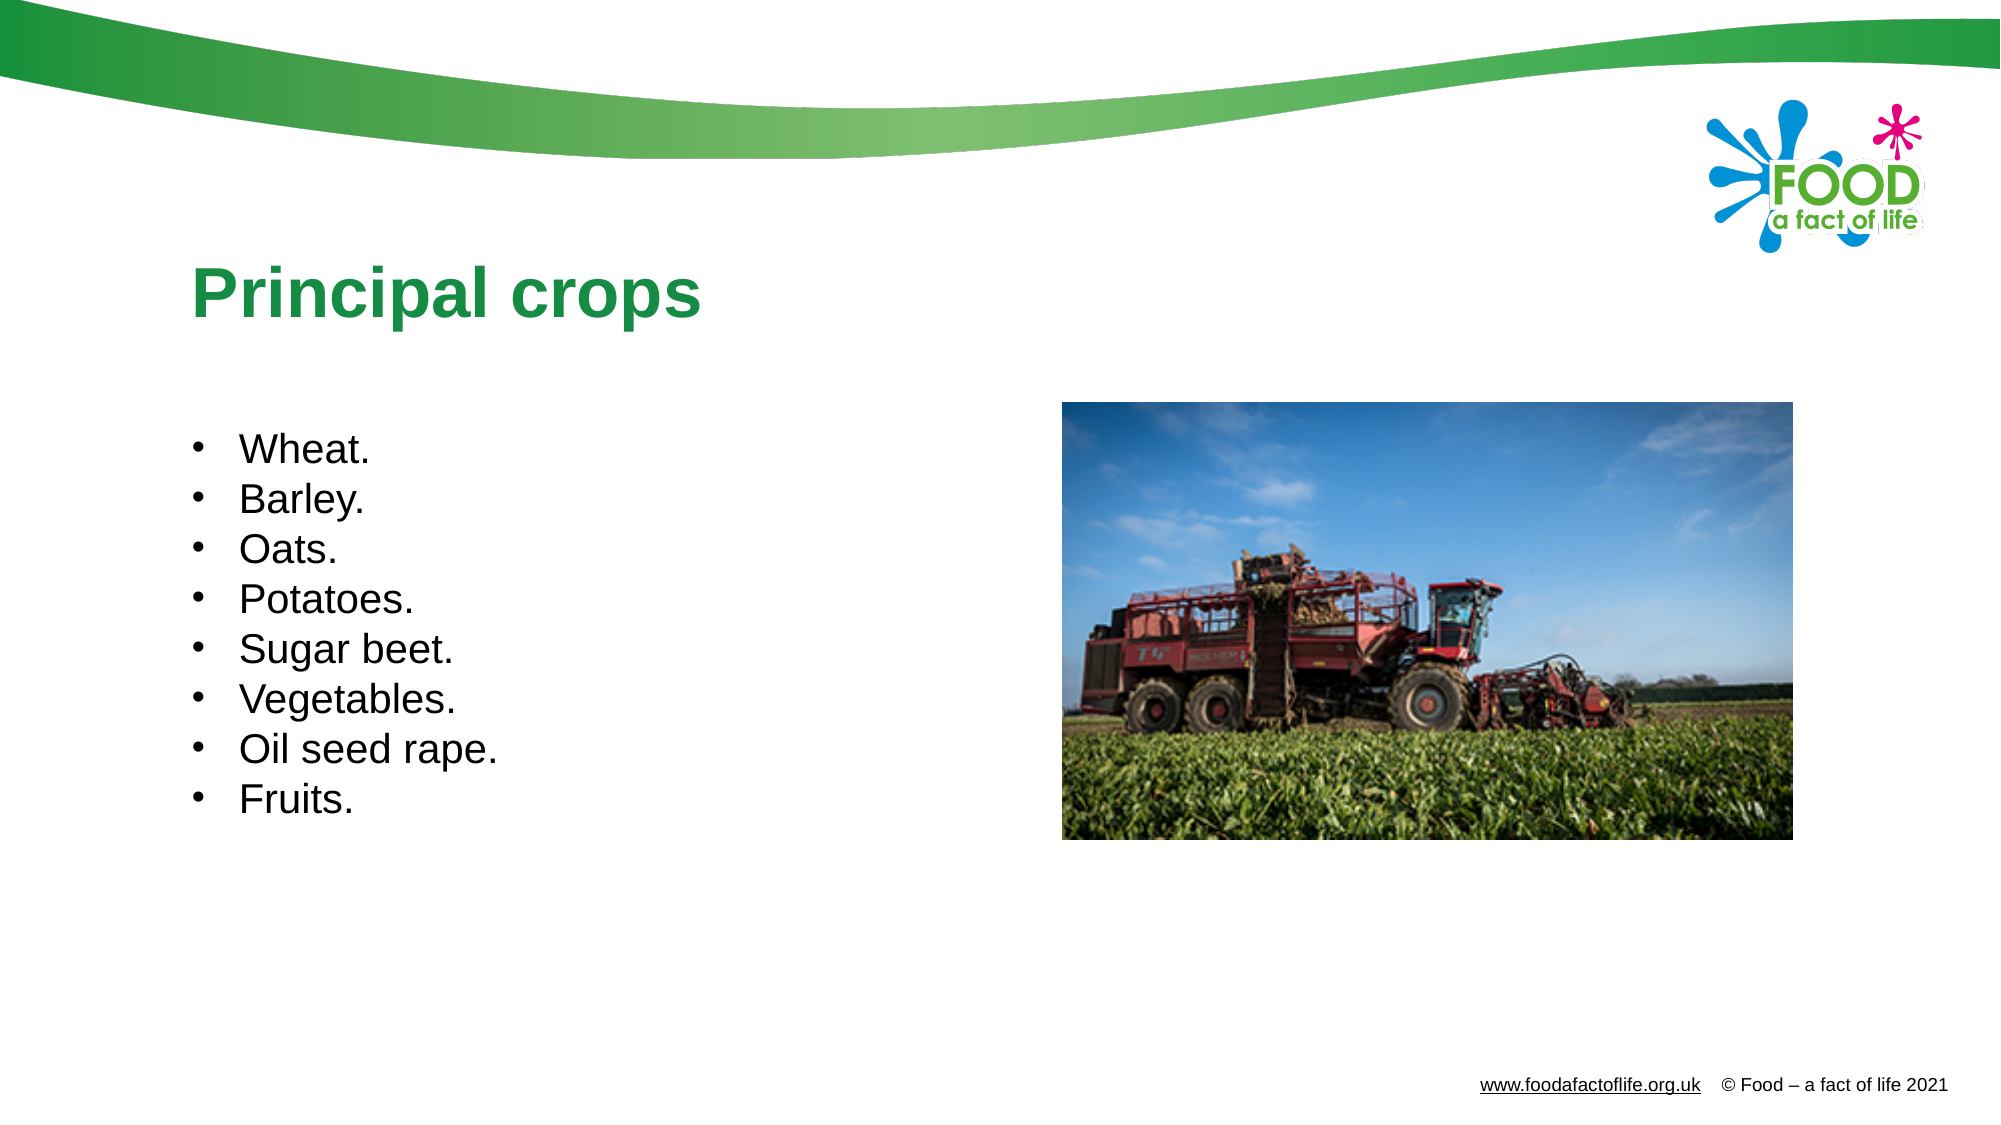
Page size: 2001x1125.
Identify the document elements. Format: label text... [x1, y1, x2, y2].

title Principal crops [191, 256, 1787, 375]
subtitle Wheat. Barley. Oats. Potatoes. Sugar beet. Vegetables. Oil seed rape. Fruits. [191, 421, 1787, 1013]
picture [0, 0, 2000, 1125]
